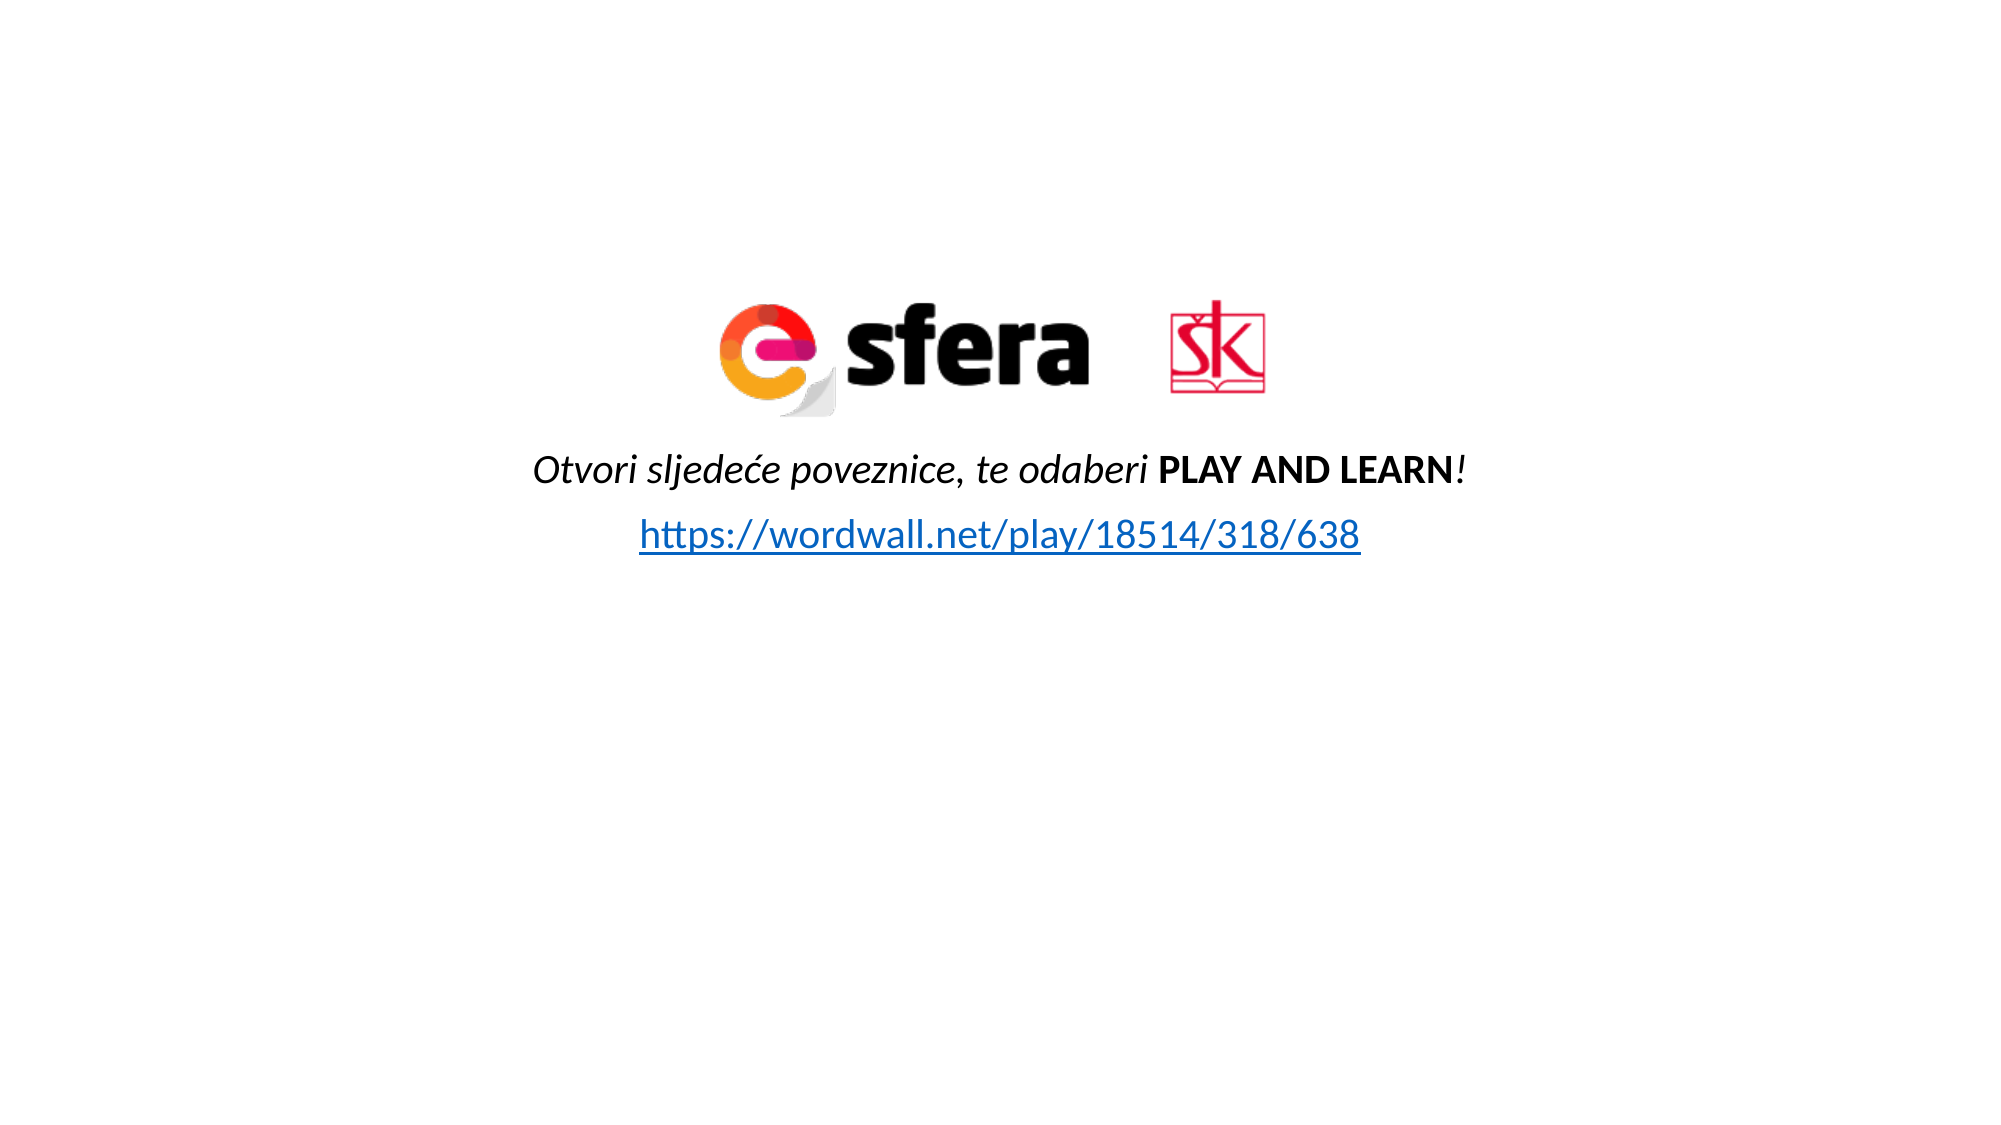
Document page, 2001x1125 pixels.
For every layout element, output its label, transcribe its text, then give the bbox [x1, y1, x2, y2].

text_box Otvori sljedeće poveznice, te odaberi PLAY AND LEARN! https://wordwall.net/play/18514/318/638 [30, 439, 1970, 753]
picture [687, 203, 1313, 516]
